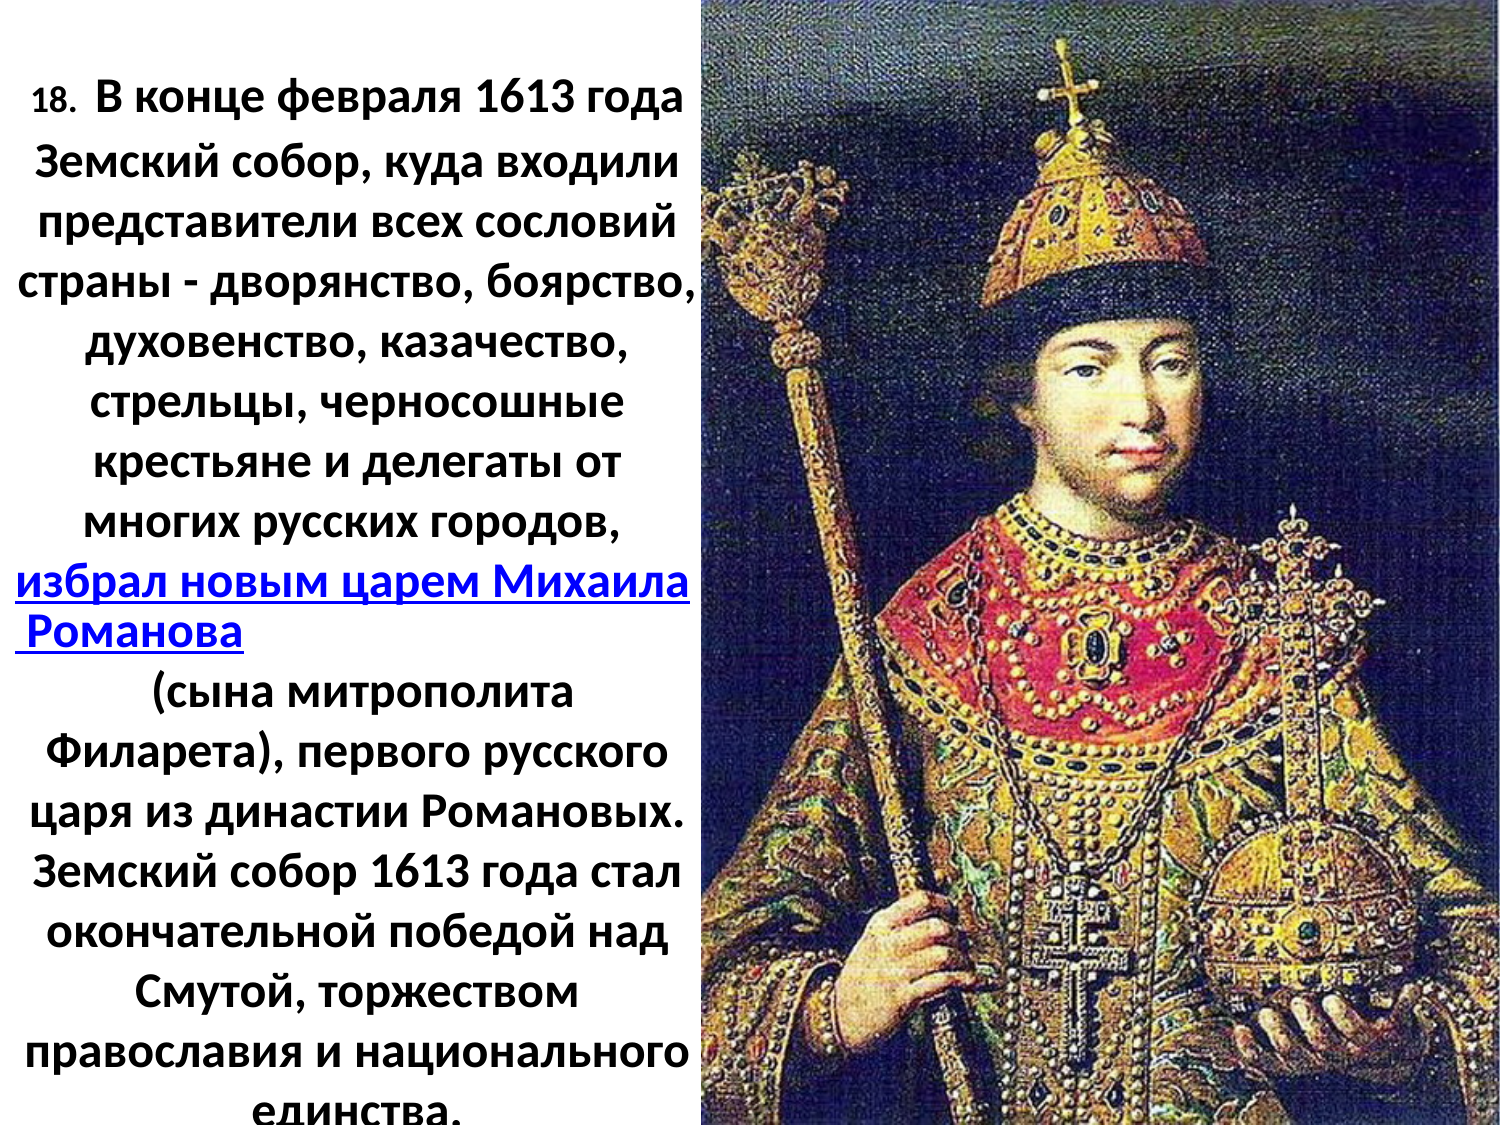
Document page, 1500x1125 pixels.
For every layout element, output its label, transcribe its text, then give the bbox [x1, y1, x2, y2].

picture [700, 0, 1500, 1125]
title 18. В конце февраля 1613 года Земский собор, куда входили представители всех сословий страны - дворянство, боярство, духовенство, казачество, стрельцы, черносошные крестьяне и делегаты от многих русских городов, избрал новым царем Михаила Романова (сына митрополита Филарета), первого русского царя из династии Романовых. Земский собор 1613 года стал окончательной победой над Смутой, торжеством православия и национального единства. [0, 0, 698, 1125]
